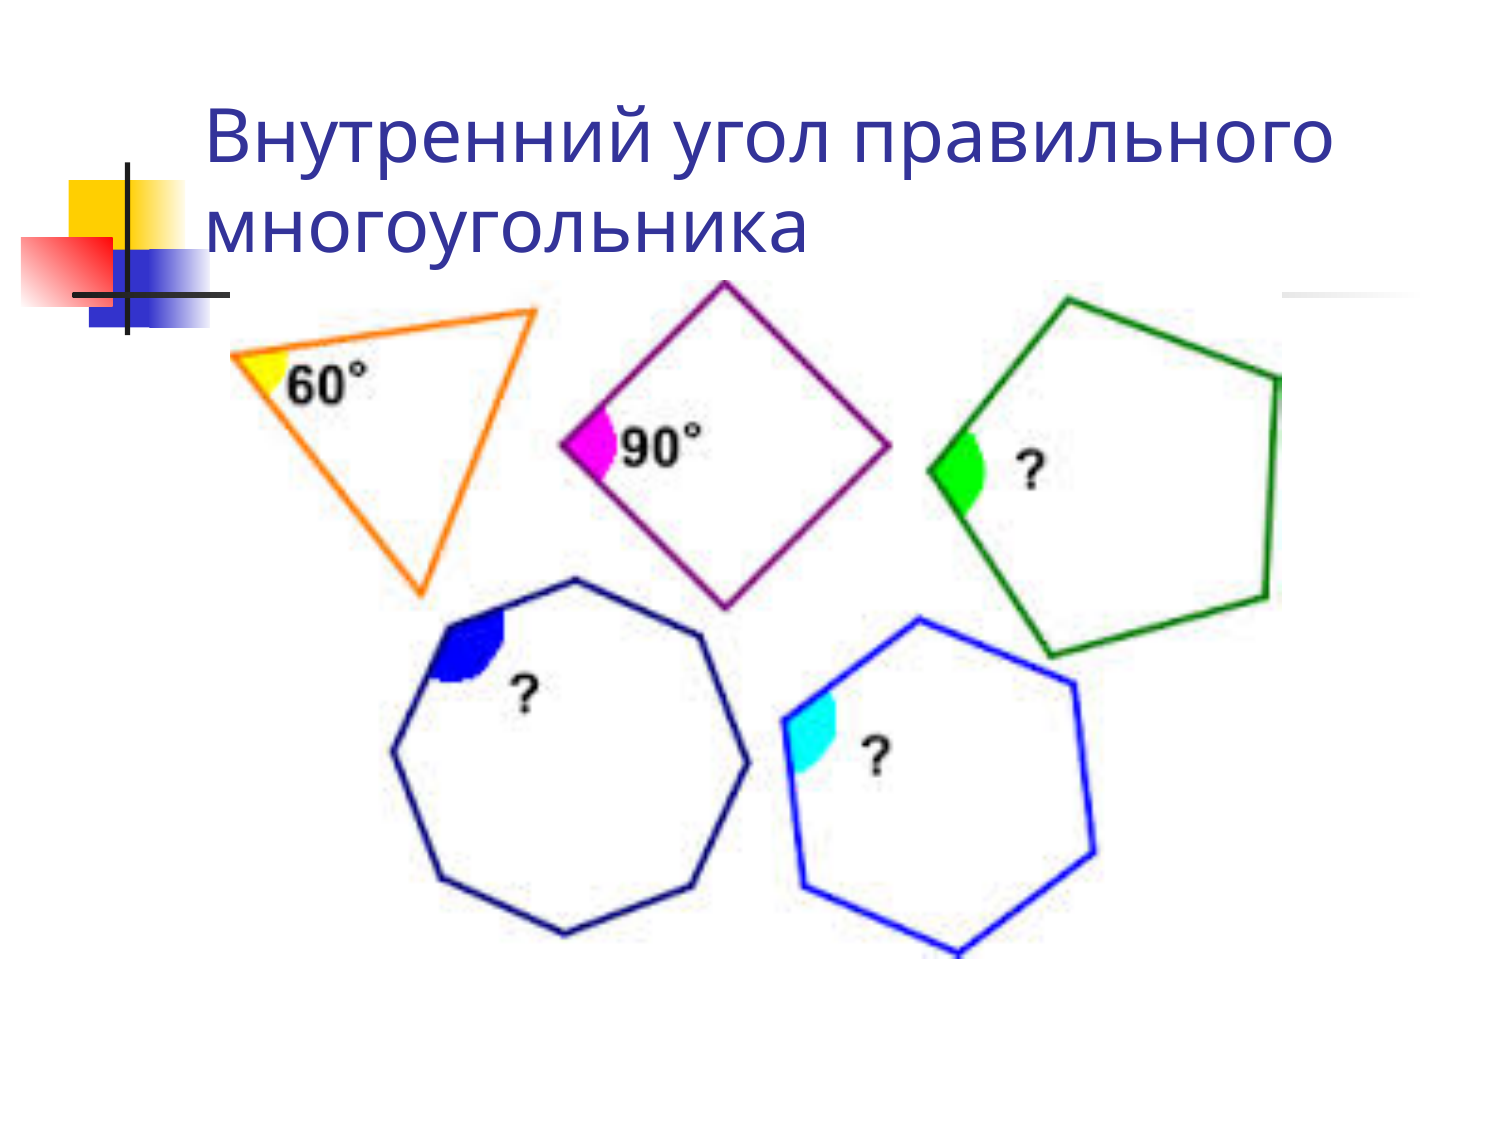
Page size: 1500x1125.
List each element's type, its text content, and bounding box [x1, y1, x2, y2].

title Внутренний угол правильного многоугольника [188, 35, 1468, 275]
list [229, 280, 1282, 960]
